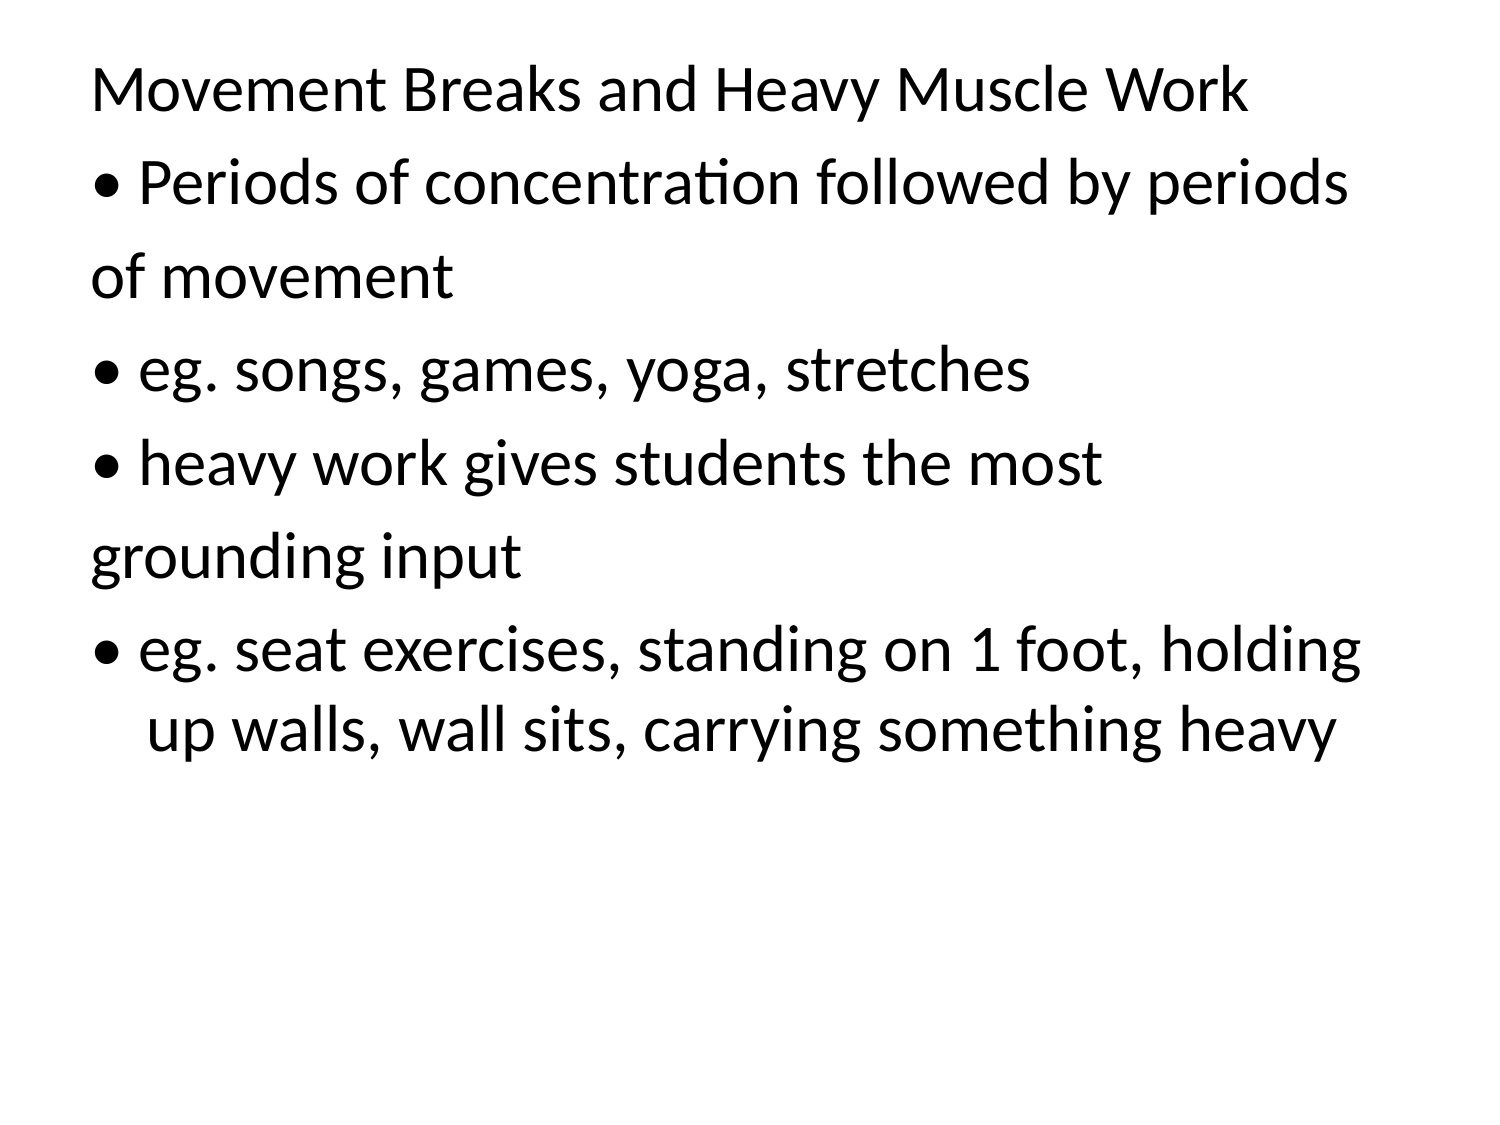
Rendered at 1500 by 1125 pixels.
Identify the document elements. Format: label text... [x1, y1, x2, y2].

list Movement Breaks and Heavy Muscle Work • Periods of concentration followed by periods of movement • eg. songs, games, yoga, stretches • heavy work gives students the most grounding input • eg. seat exercises, standing on 1 foot, holding up walls, wall sits, carrying something heavy [75, 37, 1425, 1005]
